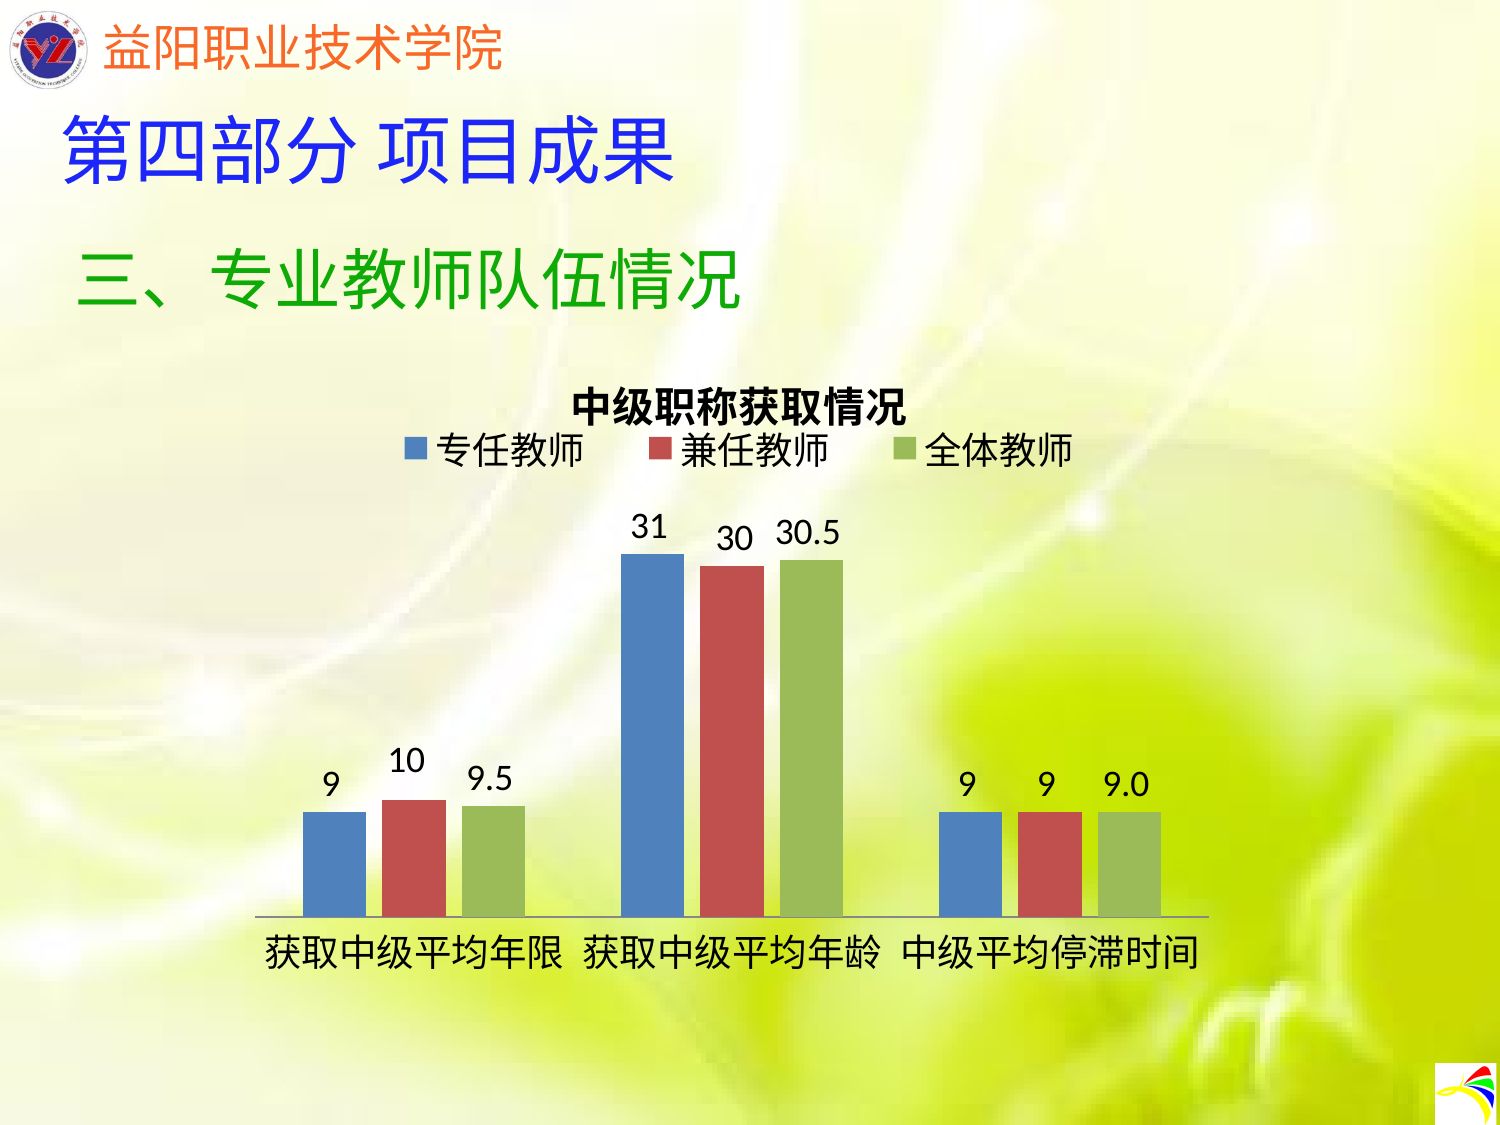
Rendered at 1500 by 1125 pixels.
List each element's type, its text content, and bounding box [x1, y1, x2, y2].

picture [0, 0, 1500, 1125]
chart [240, 361, 1241, 1029]
text_box 三、专业教师队伍情况 [59, 230, 758, 325]
text_box 第四部分 项目成果 [3, 101, 734, 197]
